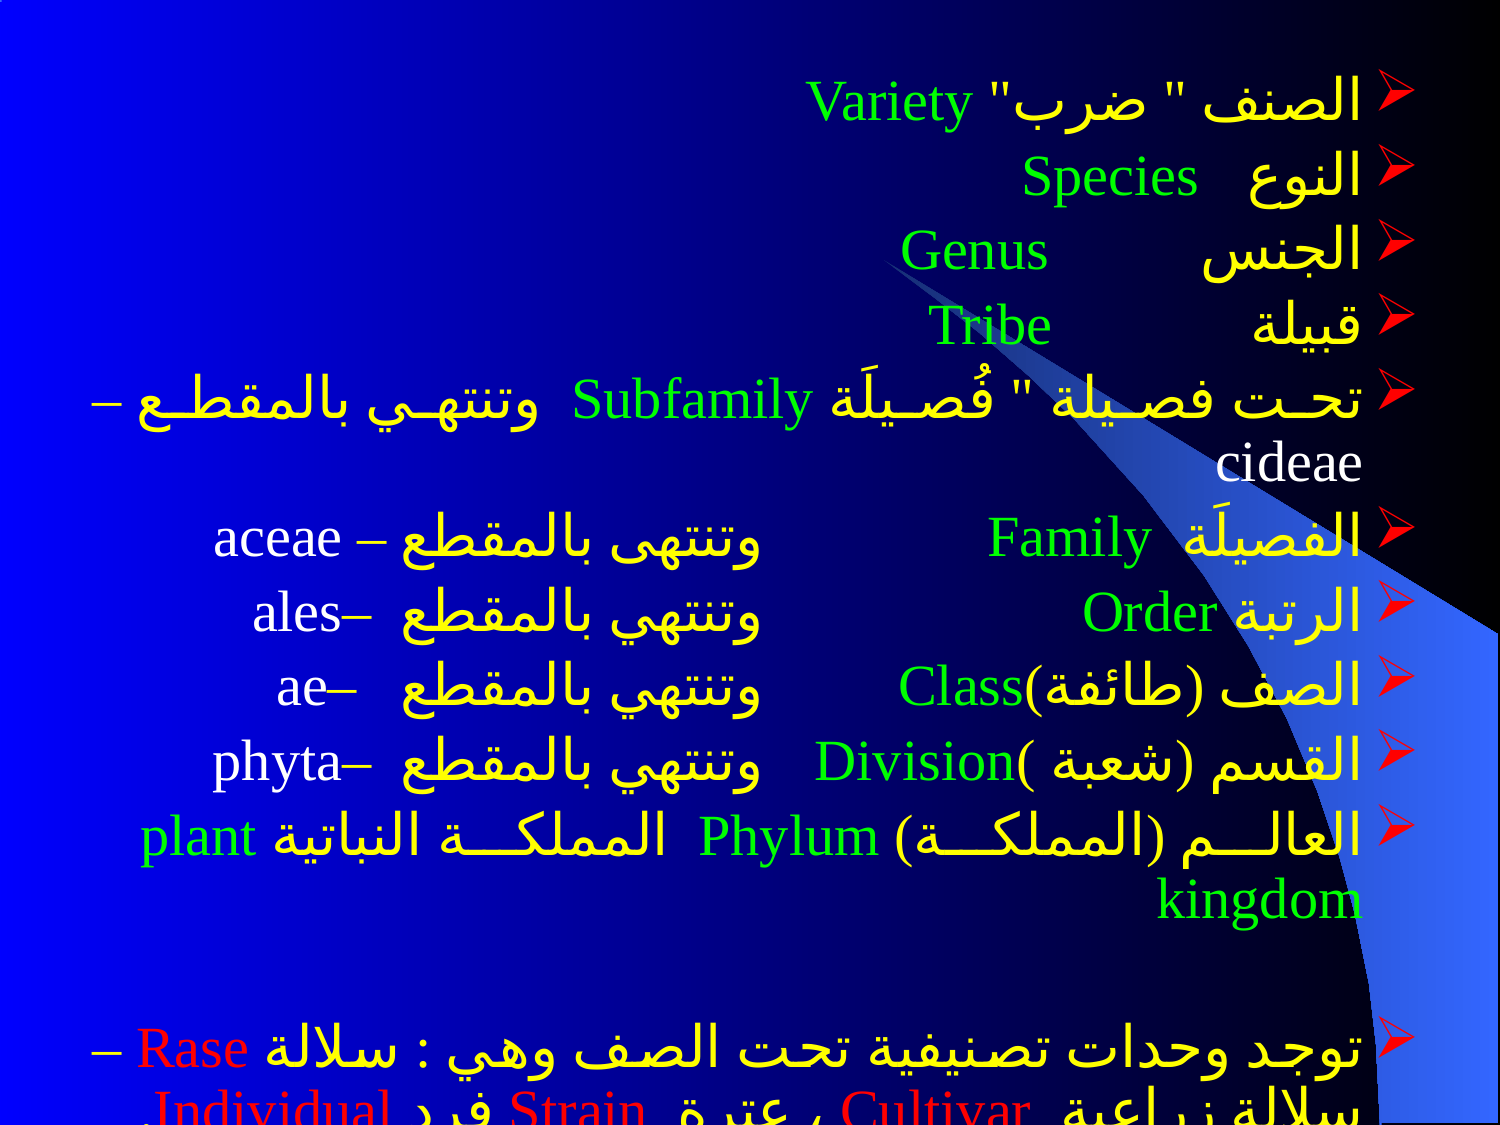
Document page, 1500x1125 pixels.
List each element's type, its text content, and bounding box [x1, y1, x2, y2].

list الصنف " ضرب" Variety النوع Species الجنس Genus قبيلة Tribe تحت فصيلة " فُصيلَة Subfamily وتنتهي بالمقطع –cideae الفصيلَة Family وتنتهى بالمقطع – aceae الرتبة Order وتنتهي بالمقطع –ales الصف (طائفة)Class وتنتهي بالمقطع –ae القسم (شعبة )Division وتنتهي بالمقطع –phyta العالم (المملكة) Phylum المملكة النباتية plant kingdom توجد وحدات تصنيفية تحت الصف وهي : سلالة Rase – سلالة زراعية Cultivar ، عترة Strain فرد Individual. [62, 62, 1451, 1125]
